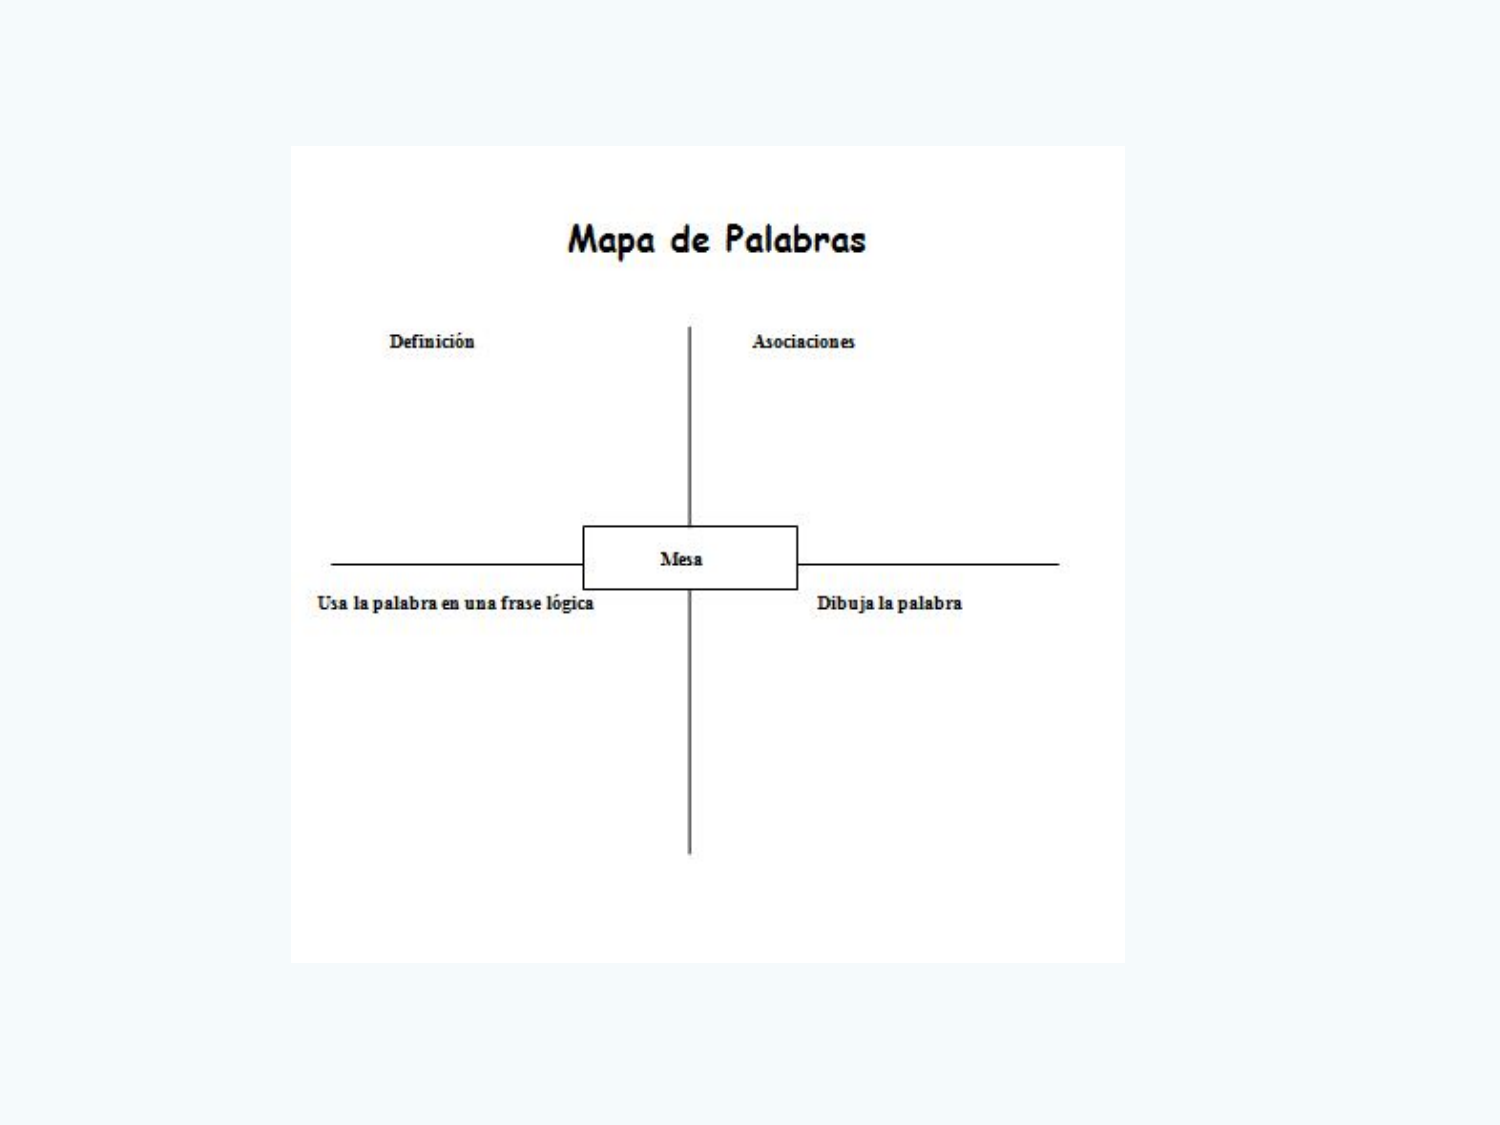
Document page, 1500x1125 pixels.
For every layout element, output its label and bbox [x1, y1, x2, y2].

picture [291, 145, 1126, 963]
